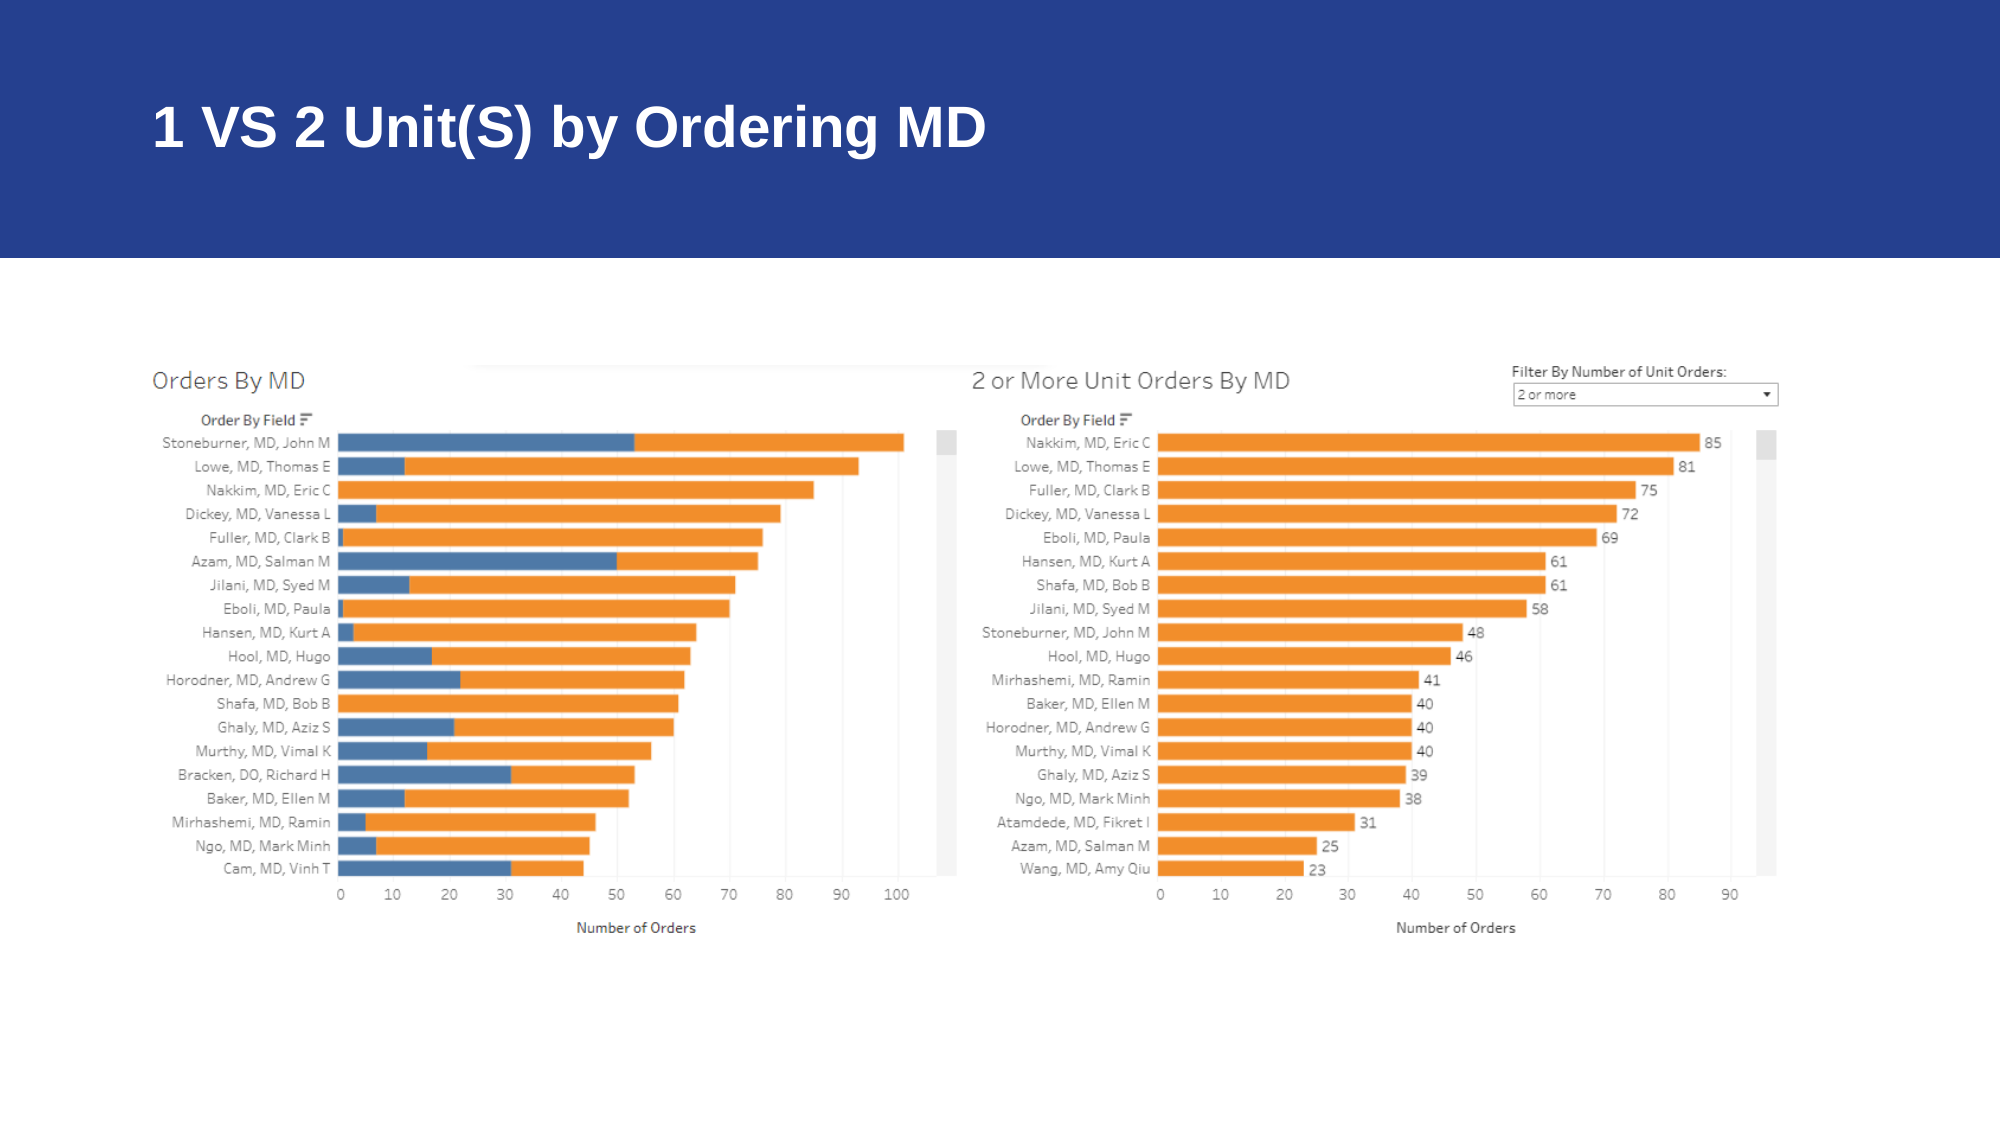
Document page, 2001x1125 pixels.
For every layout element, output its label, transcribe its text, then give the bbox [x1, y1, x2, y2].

title 1 VS 2 Unit(S) by Ordering MD [137, 20, 1863, 238]
picture [137, 365, 1863, 978]
